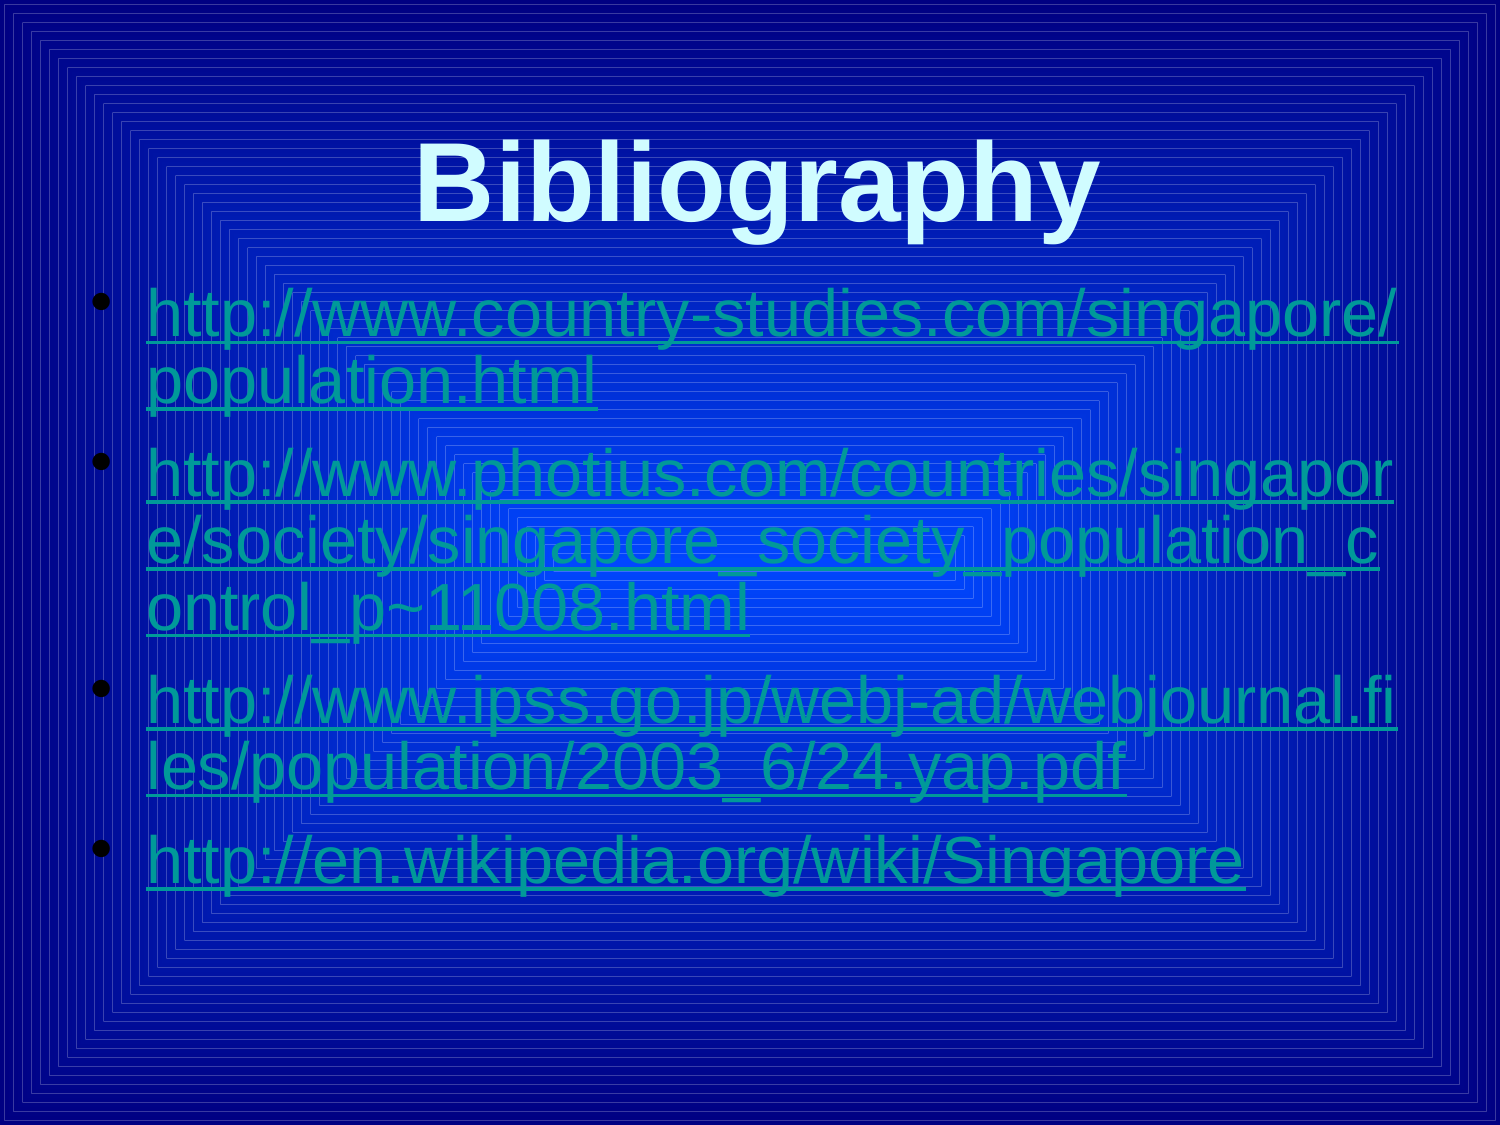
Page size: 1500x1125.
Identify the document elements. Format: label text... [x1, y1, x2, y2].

list http://www.country-studies.com/singapore/population.html http://www.photius.com/countries/singapore/society/singapore_society_population_control_p~11008.html http://www.ipss.go.jp/webj-ad/webjournal.files/population/2003_6/24.yap.pdf http://en.wikipedia.org/wiki/Singapore [74, 262, 1426, 1006]
text_box Bibliography [398, 101, 1117, 252]
